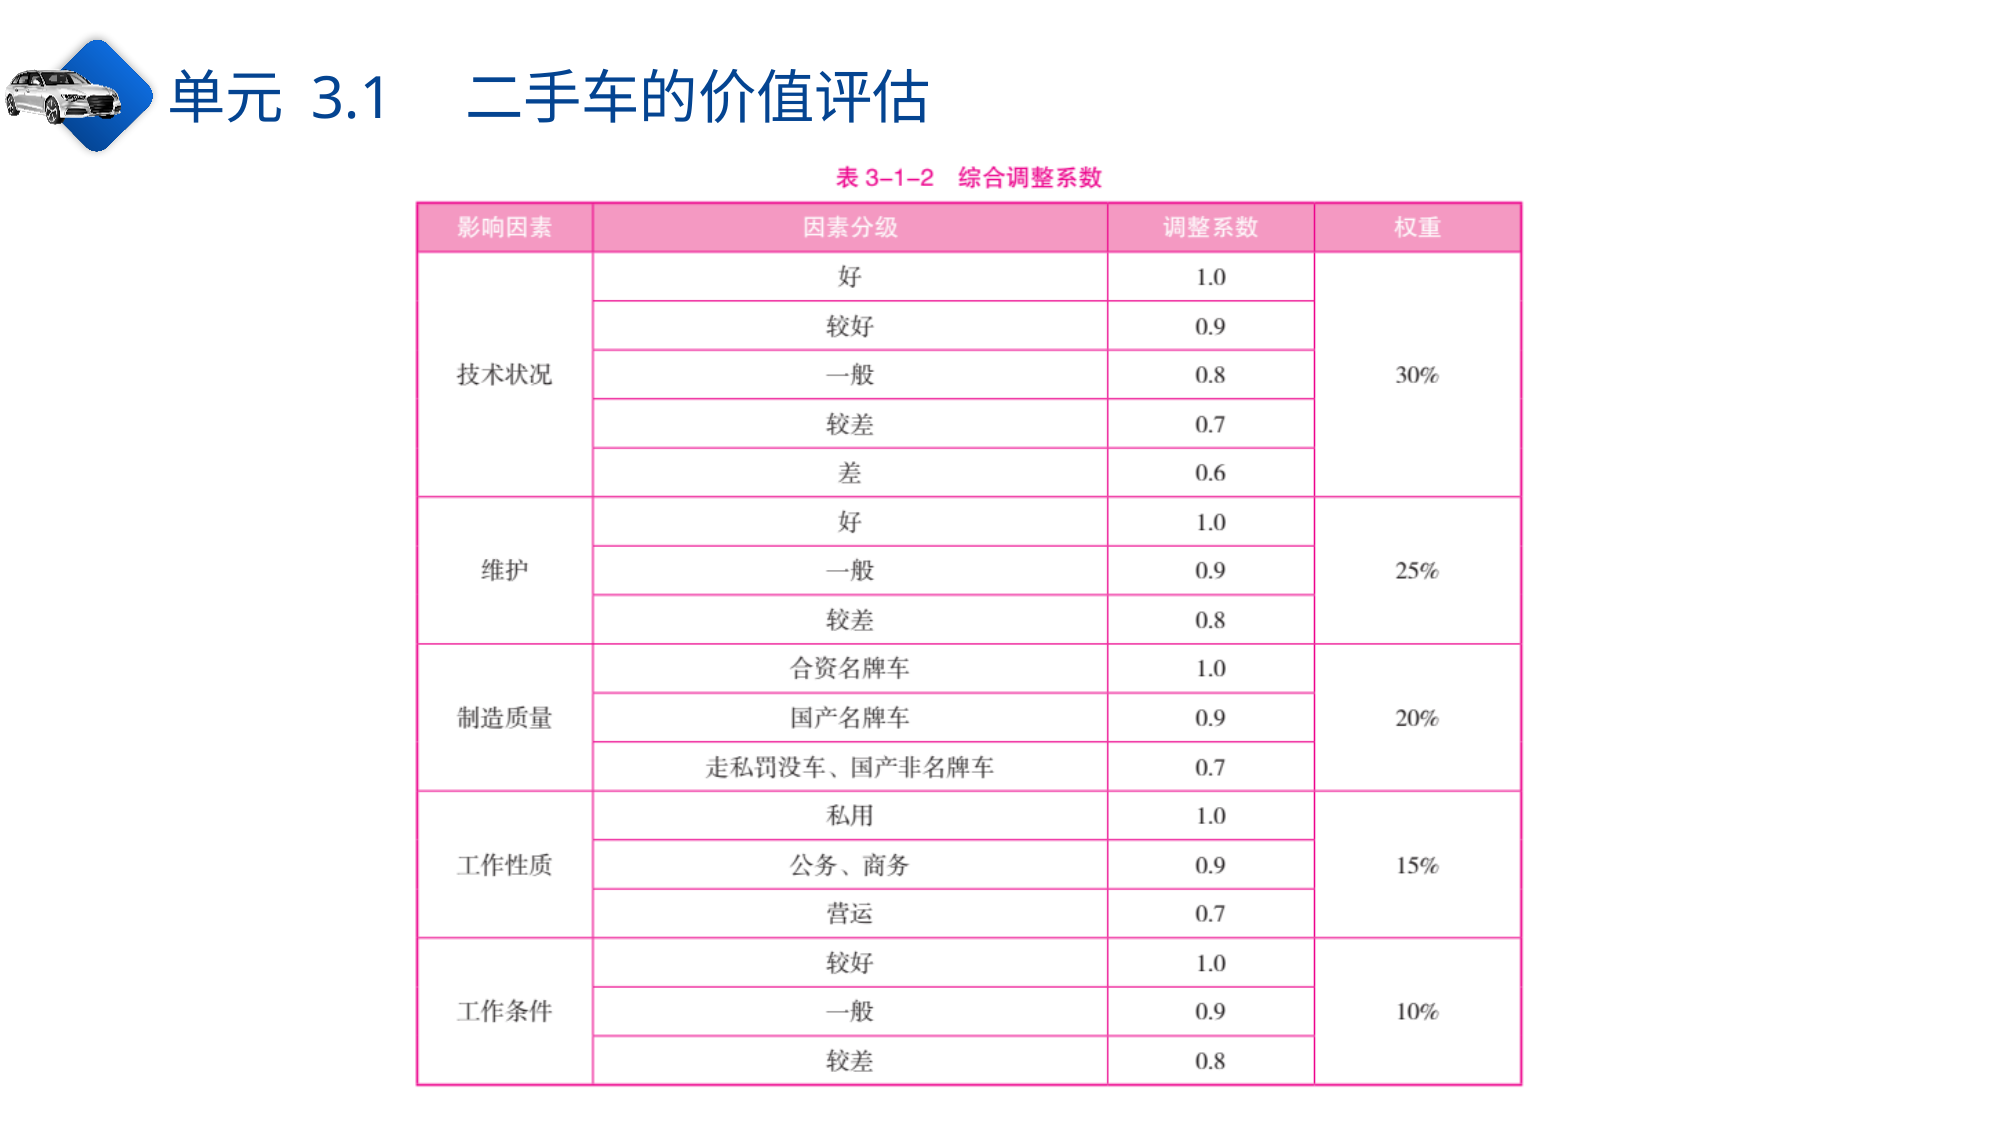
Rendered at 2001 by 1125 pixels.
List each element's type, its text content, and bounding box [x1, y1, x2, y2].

picture [0, 31, 125, 157]
text_box 单元 3.1 二手车的价值评估 [152, 52, 946, 138]
picture [403, 157, 1529, 1094]
